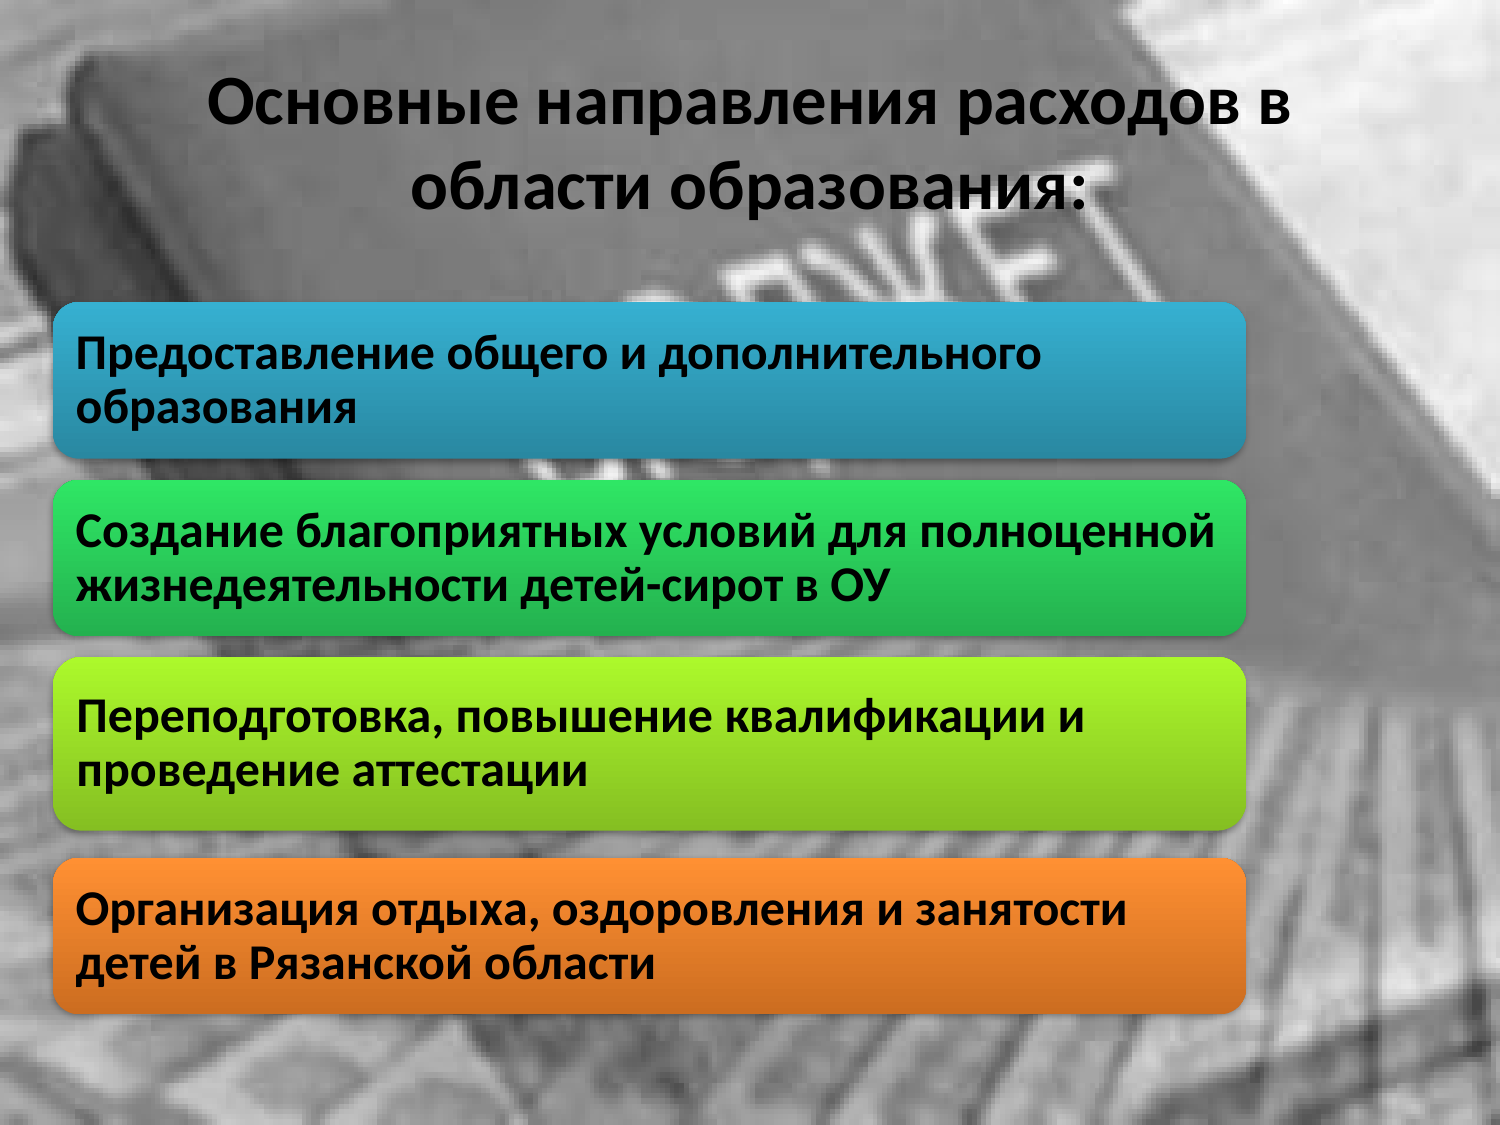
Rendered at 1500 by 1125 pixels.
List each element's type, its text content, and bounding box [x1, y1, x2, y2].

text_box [52, 255, 1247, 1036]
title Основные направления расходов в области образования: [75, 45, 1425, 233]
text_box [0, 0, 1500, 1125]
